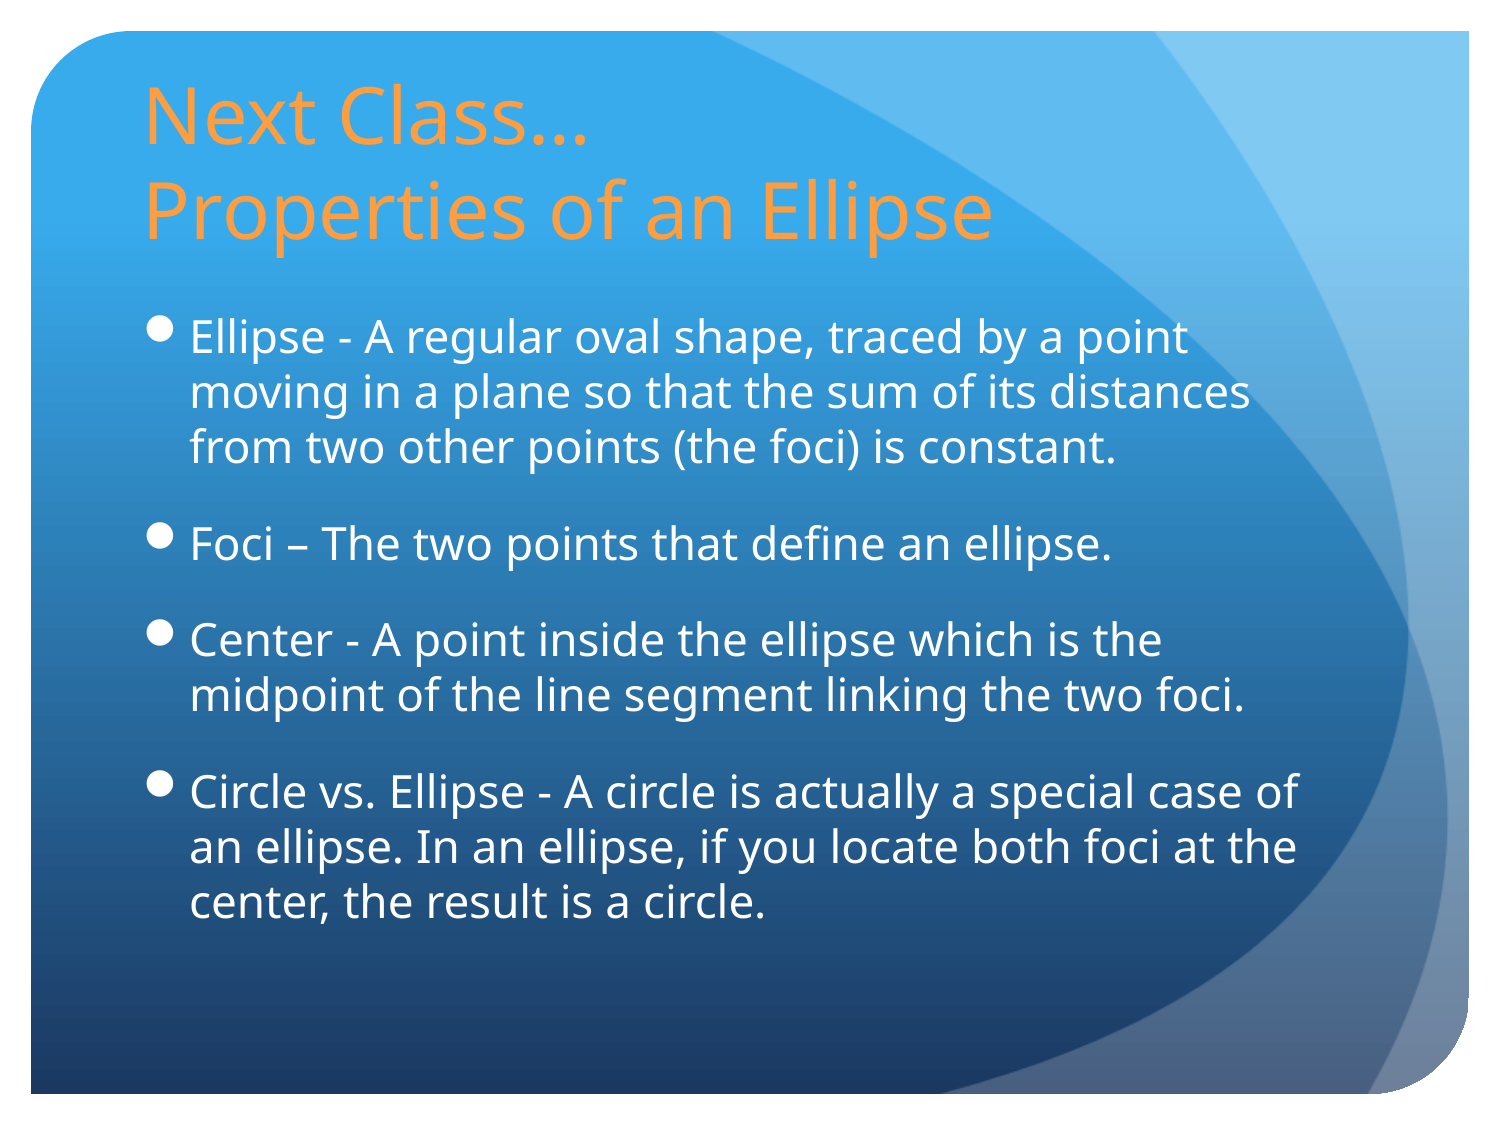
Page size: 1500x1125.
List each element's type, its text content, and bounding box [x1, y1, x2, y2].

title Next Class… Properties of an Ellipse [127, 91, 1372, 263]
list Ellipse - A regular oval shape, traced by a point moving in a plane so that the sum of its distances from two other points (the foci) is constant. Foci – The two points that define an ellipse. Center - A point inside the ellipse which is the midpoint of the line segment linking the two foci. Circle vs. Ellipse - A circle is actually a special case of an ellipse. In an ellipse, if you locate both foci at the center, the result is a circle. [127, 299, 1372, 991]
picture [24, 30, 1473, 1094]
